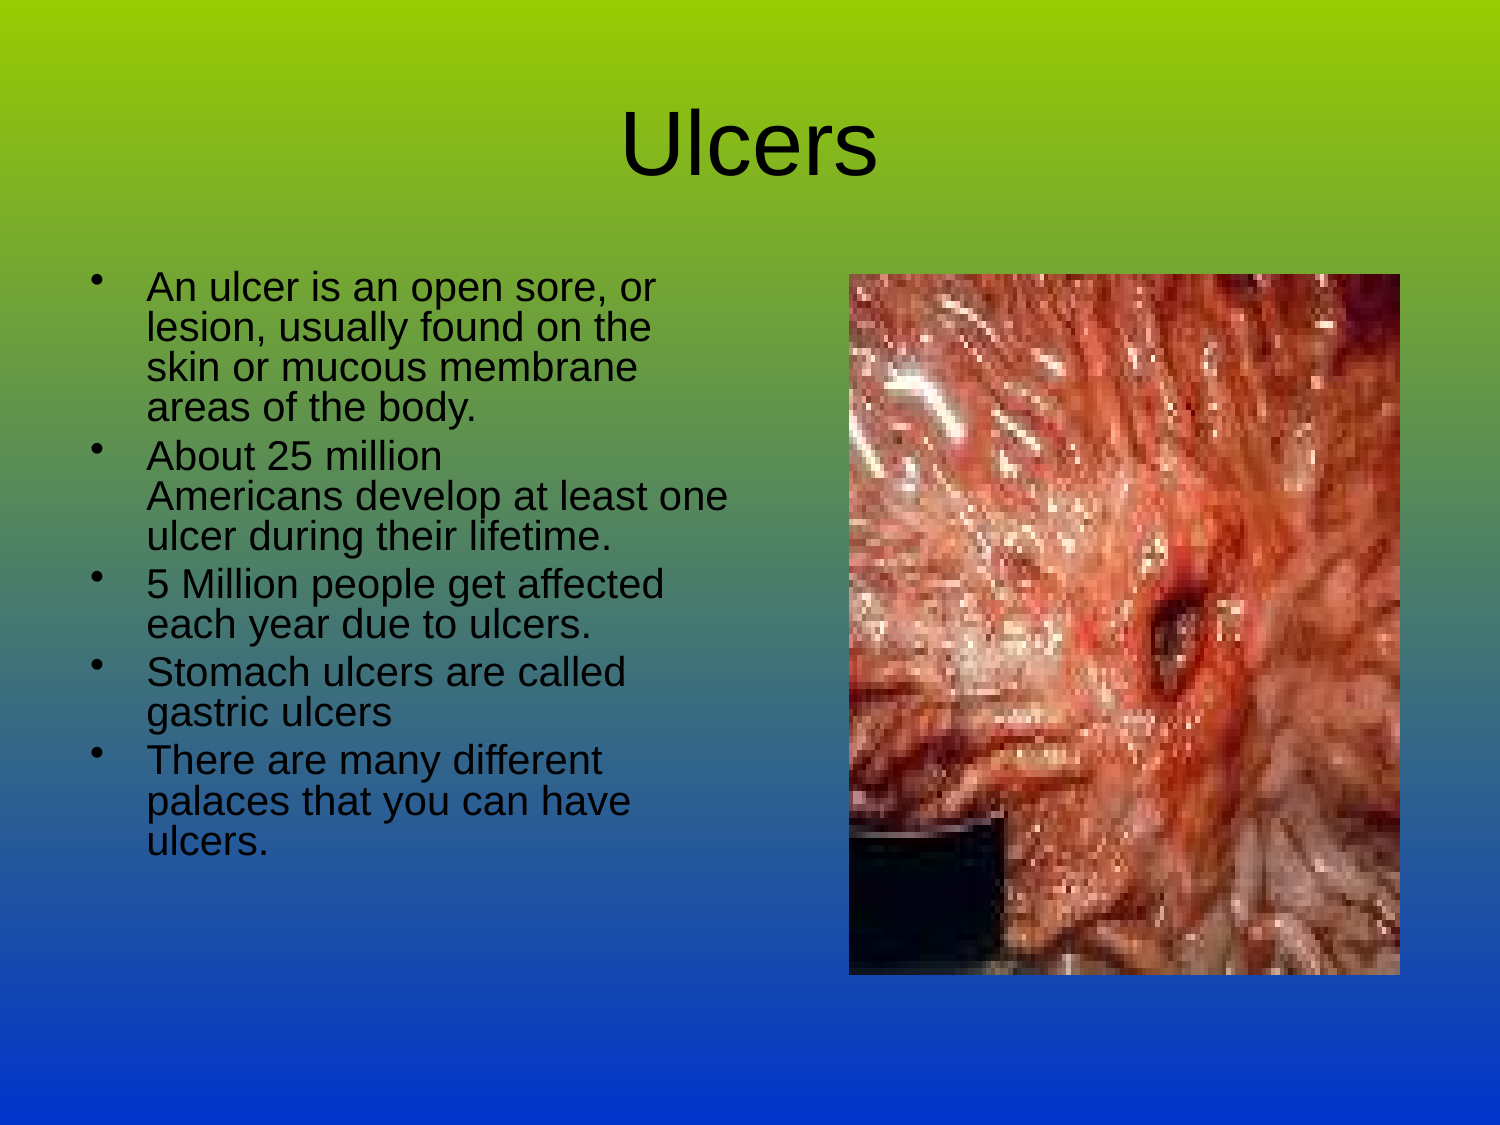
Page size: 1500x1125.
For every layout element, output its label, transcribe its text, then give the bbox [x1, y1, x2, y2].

picture [849, 274, 1401, 976]
title Ulcers [74, 44, 1426, 233]
list An ulcer is an open sore, or lesion, usually found on the skin or mucous membrane areas of the body. About 25 million Americans develop at least one ulcer during their lifetime. 5 Million people get affected each year due to ulcers. Stomach ulcers are called gastric ulcers There are many different palaces that you can have ulcers. [74, 262, 751, 1006]
